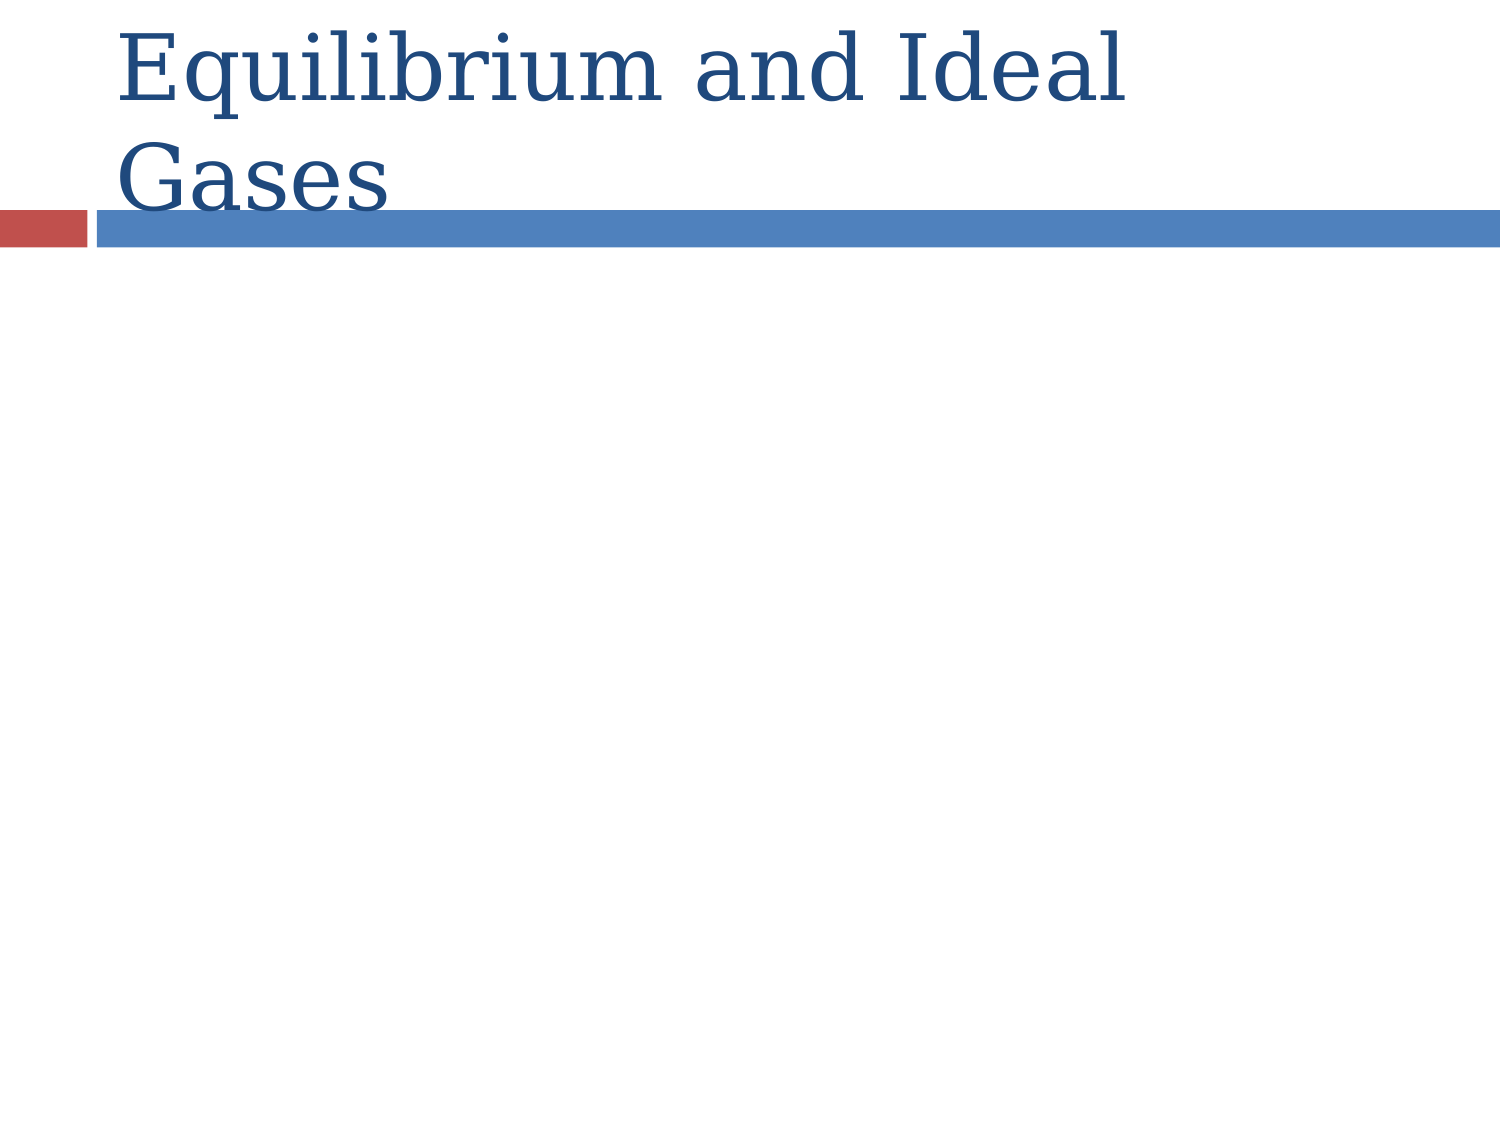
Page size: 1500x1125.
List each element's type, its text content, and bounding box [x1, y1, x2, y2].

title Equilibrium and Ideal Gases [100, 37, 1438, 200]
